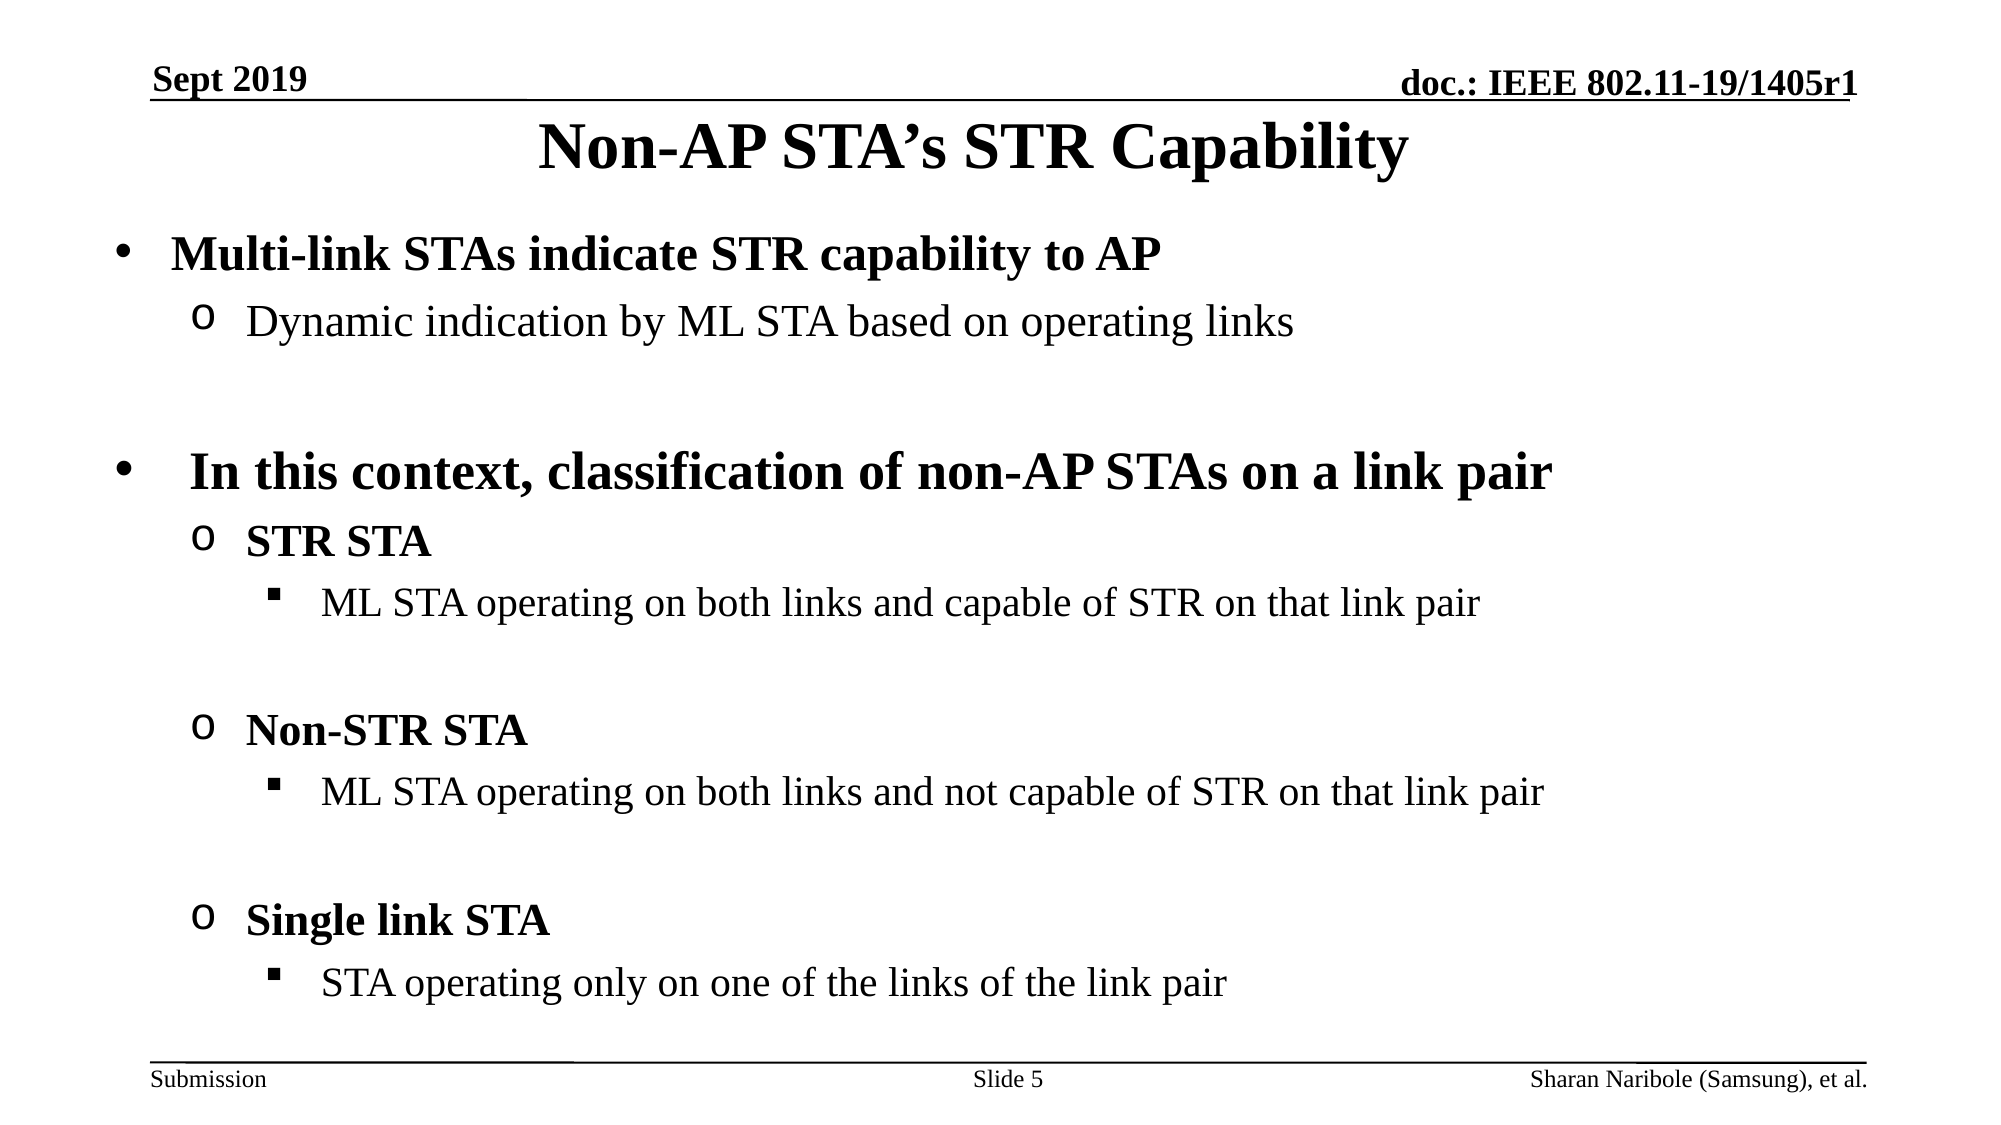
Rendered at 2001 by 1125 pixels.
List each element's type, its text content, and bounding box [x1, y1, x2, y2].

footer Sharan Naribole (Samsung), et al. [1171, 1061, 1869, 1093]
slide_number Slide 5 [950, 1061, 1067, 1123]
text_box Multi-link STAs indicate STR capability to AP Dynamic indication by ML STA based on operating links In this context, classification of non-AP STAs on a link pair STR STA ML STA operating on both links and capable of STR on that link pair Non-STR STA ML STA operating on both links and not capable of STR on that link pair Single link STA STA operating only on one of the links of the link pair [99, 212, 2000, 752]
title Non-AP STA’s STR Capability [124, 54, 1825, 212]
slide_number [152, 54, 563, 100]
